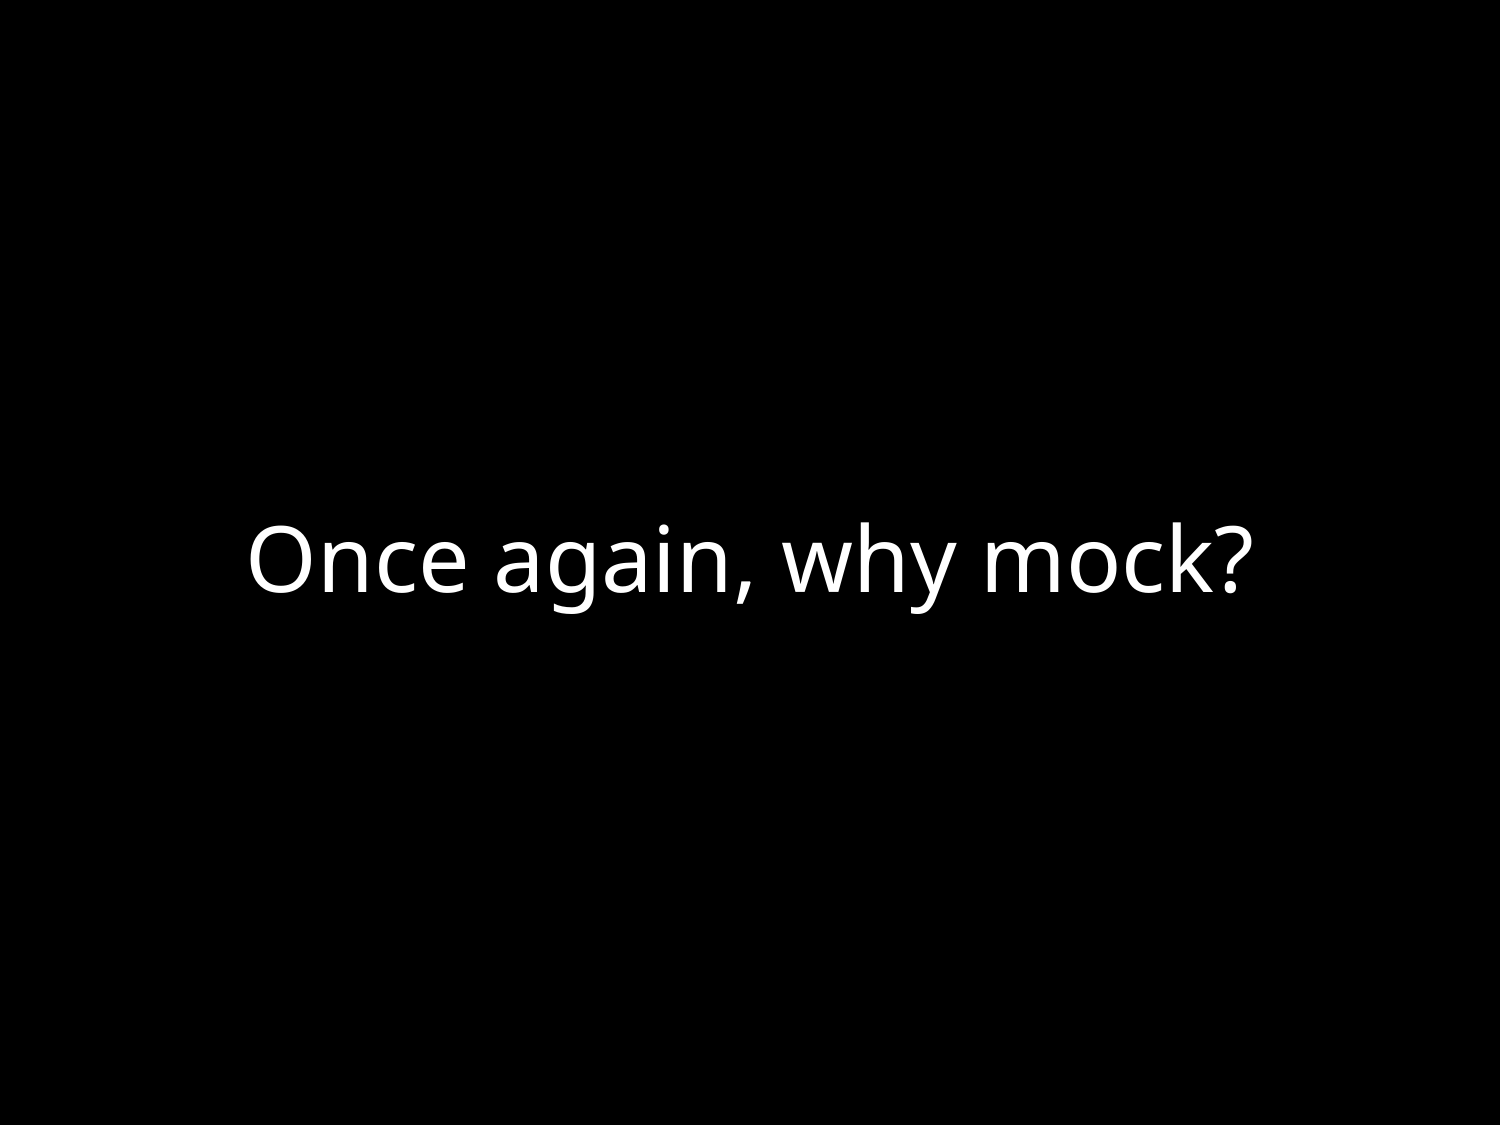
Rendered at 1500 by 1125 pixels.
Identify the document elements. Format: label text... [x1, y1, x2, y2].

title Once again, why mock? [87, 462, 1438, 650]
